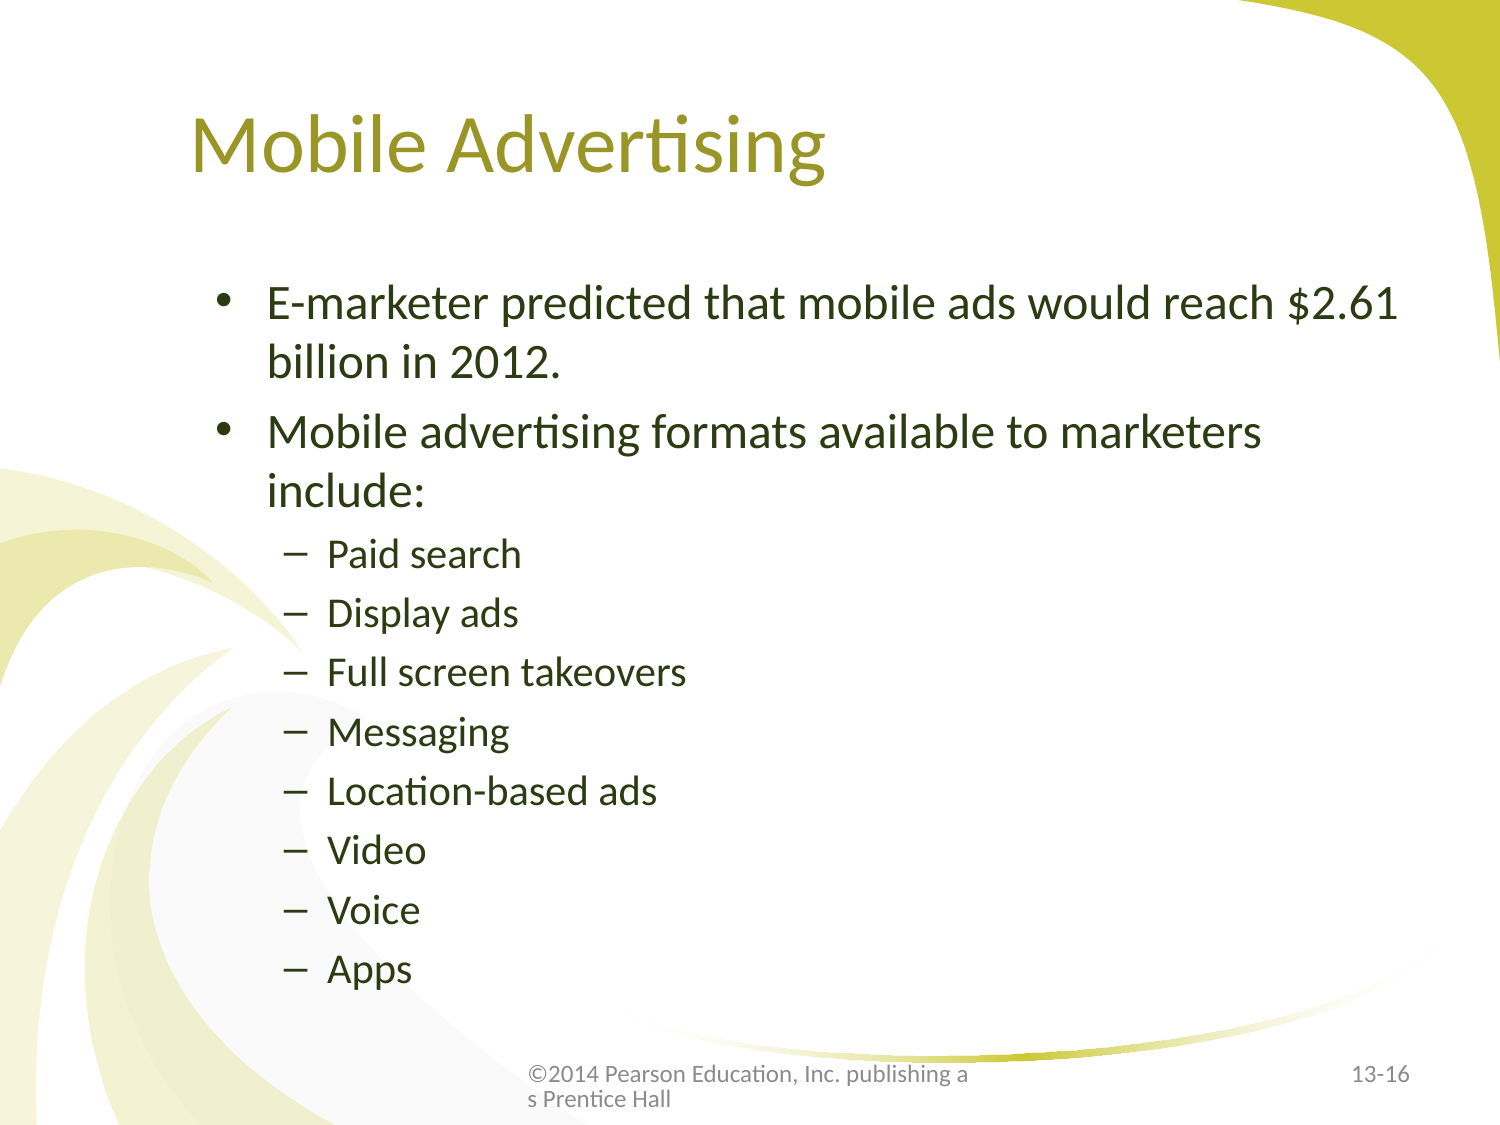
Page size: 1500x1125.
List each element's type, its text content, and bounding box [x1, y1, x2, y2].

slide_number 13-16 [1074, 1042, 1425, 1103]
list E-marketer predicted that mobile ads would reach $2.61 billion in 2012. Mobile advertising formats available to marketers include: Paid search Display ads Full screen takeovers Messaging Location-based ads Video Voice Apps [200, 262, 1425, 1005]
title Mobile Advertising [174, 45, 1425, 233]
footer ©2014 Pearson Education, Inc. publishing as Prentice Hall [512, 1042, 988, 1103]
